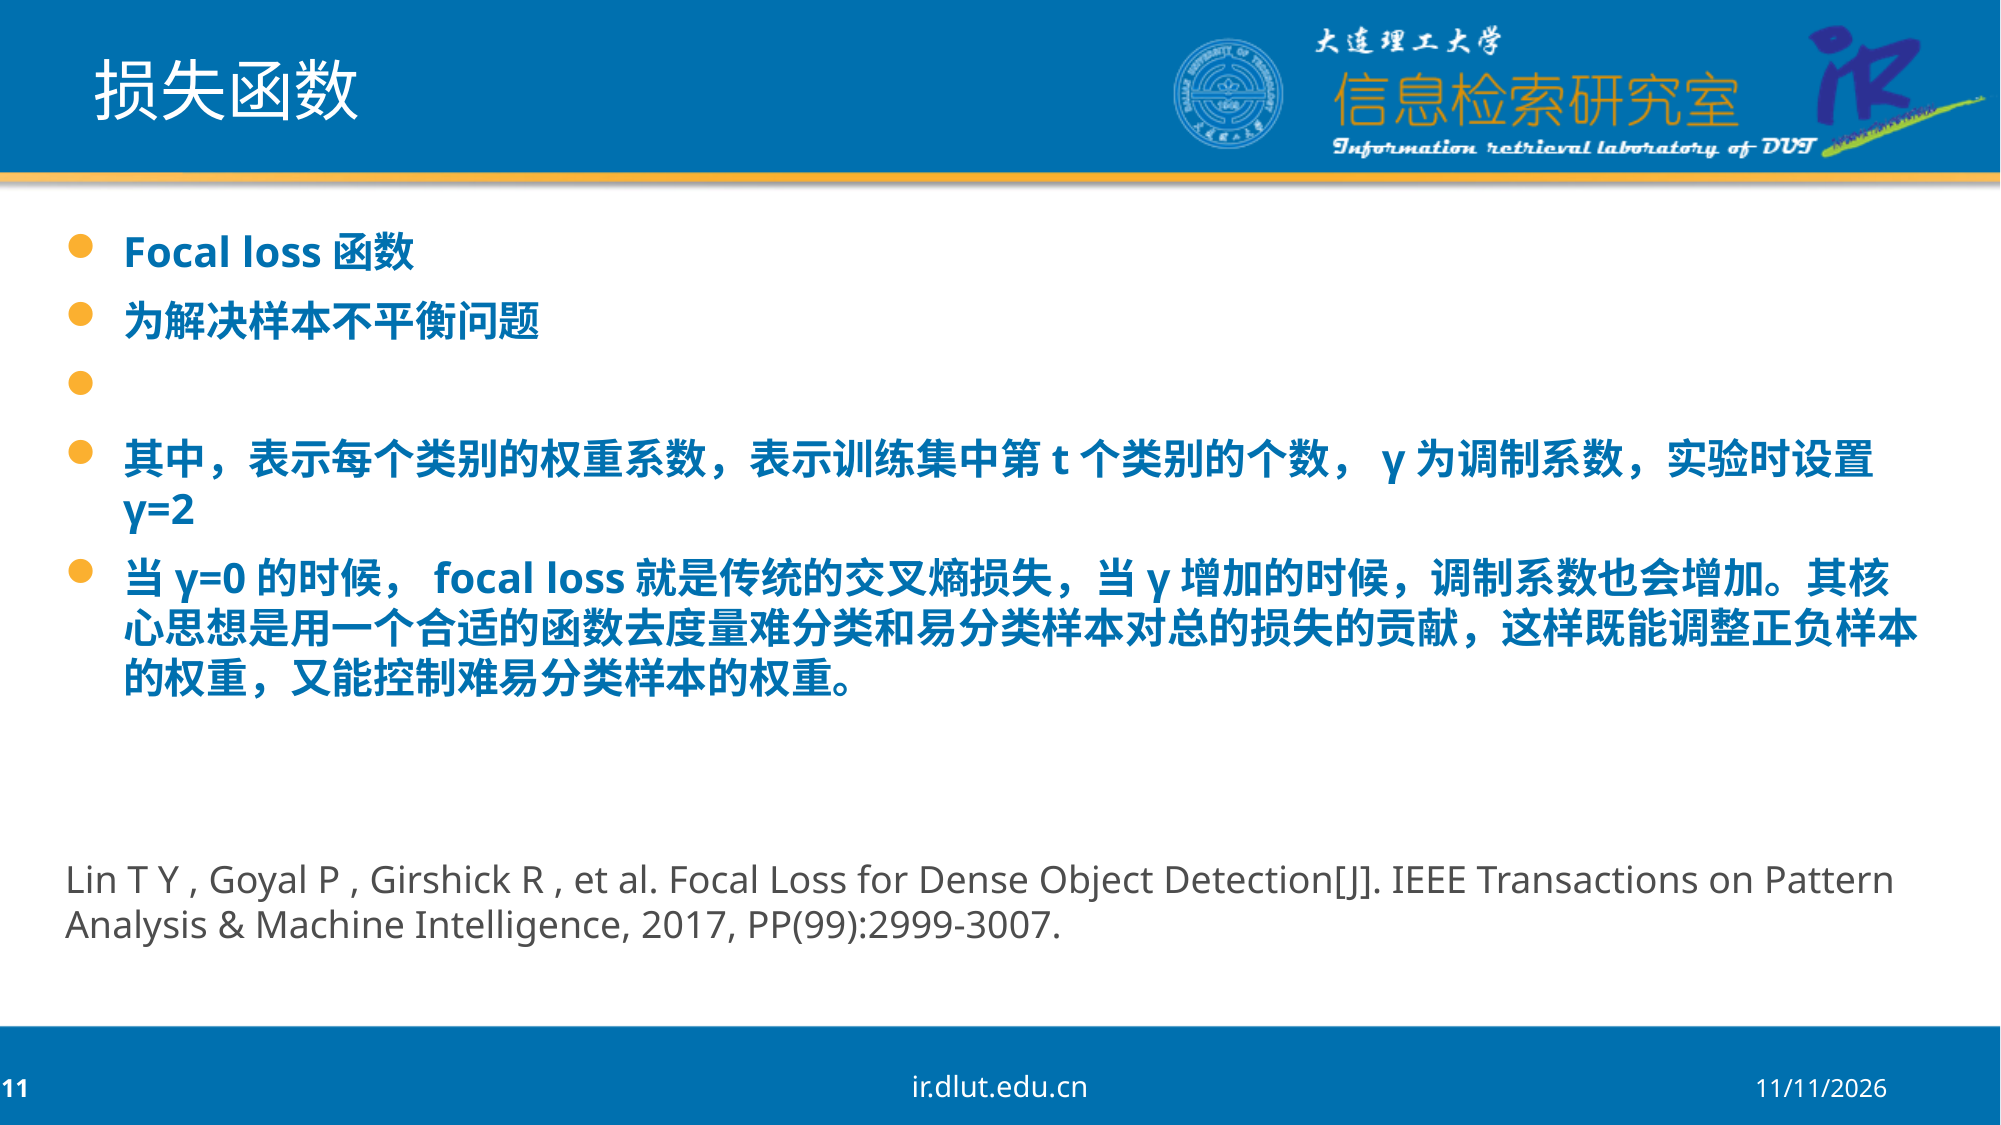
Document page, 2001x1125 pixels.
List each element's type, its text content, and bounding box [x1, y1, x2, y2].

picture [0, 0, 2001, 1125]
title 损失函数 [78, 40, 1258, 138]
